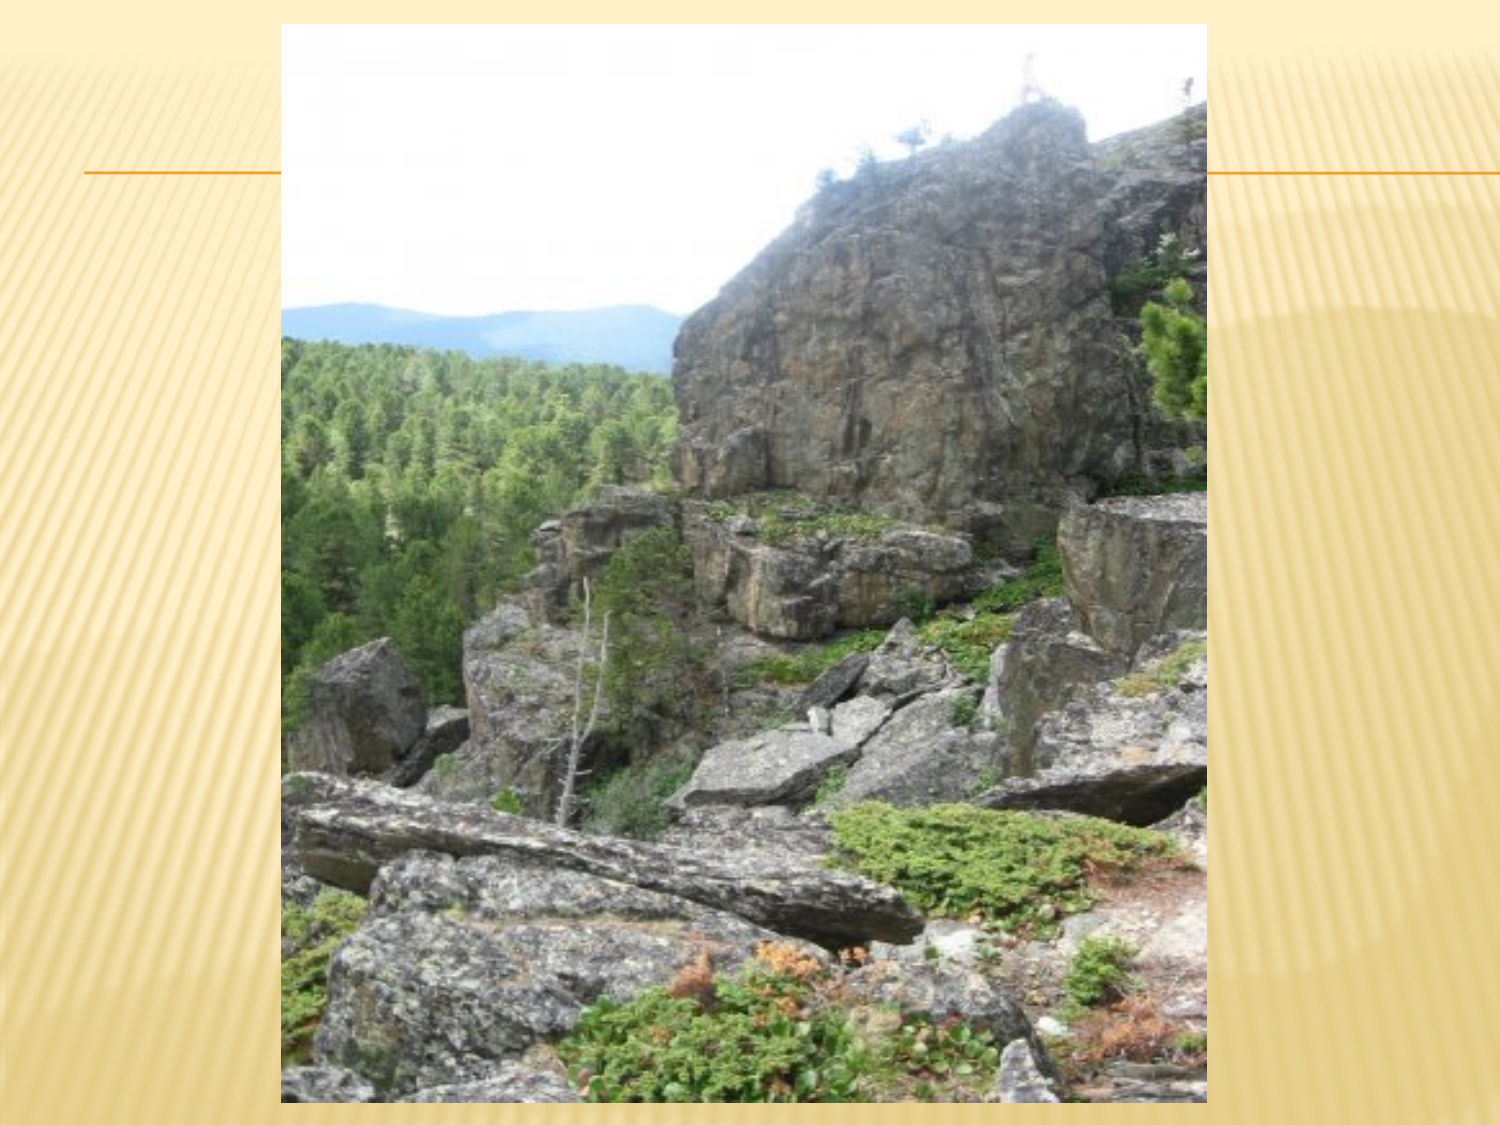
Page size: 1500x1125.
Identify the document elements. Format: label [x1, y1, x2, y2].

list [280, 23, 1208, 1103]
